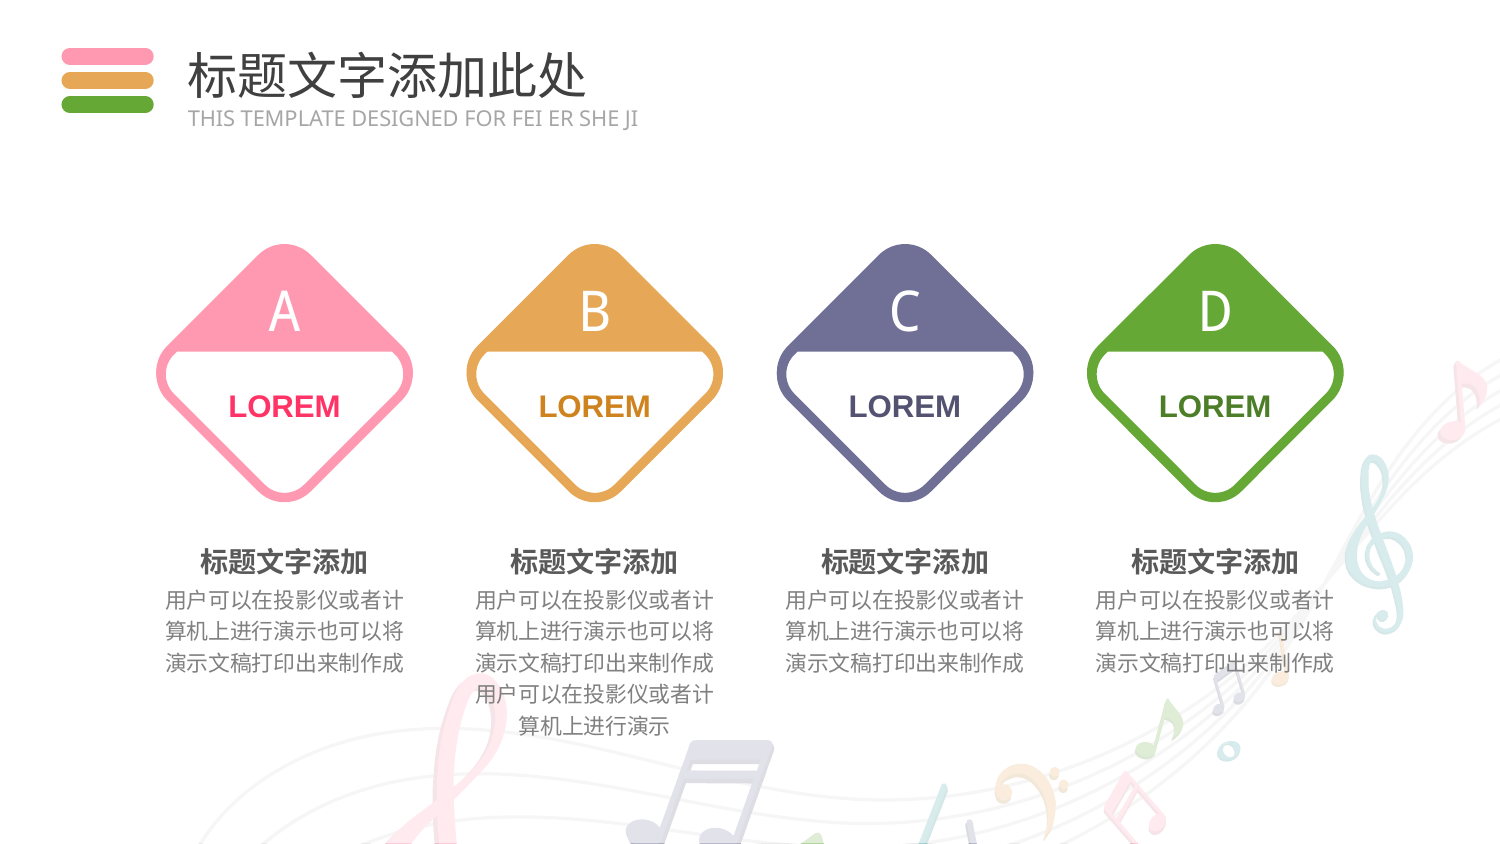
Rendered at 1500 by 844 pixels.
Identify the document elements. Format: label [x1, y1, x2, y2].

text_box [173, 37, 750, 139]
text_box [767, 530, 1043, 685]
text_box [146, 530, 423, 685]
text_box [69, 56, 146, 105]
text_box [456, 530, 733, 776]
text_box [160, 248, 1339, 498]
text_box [1077, 530, 1354, 685]
